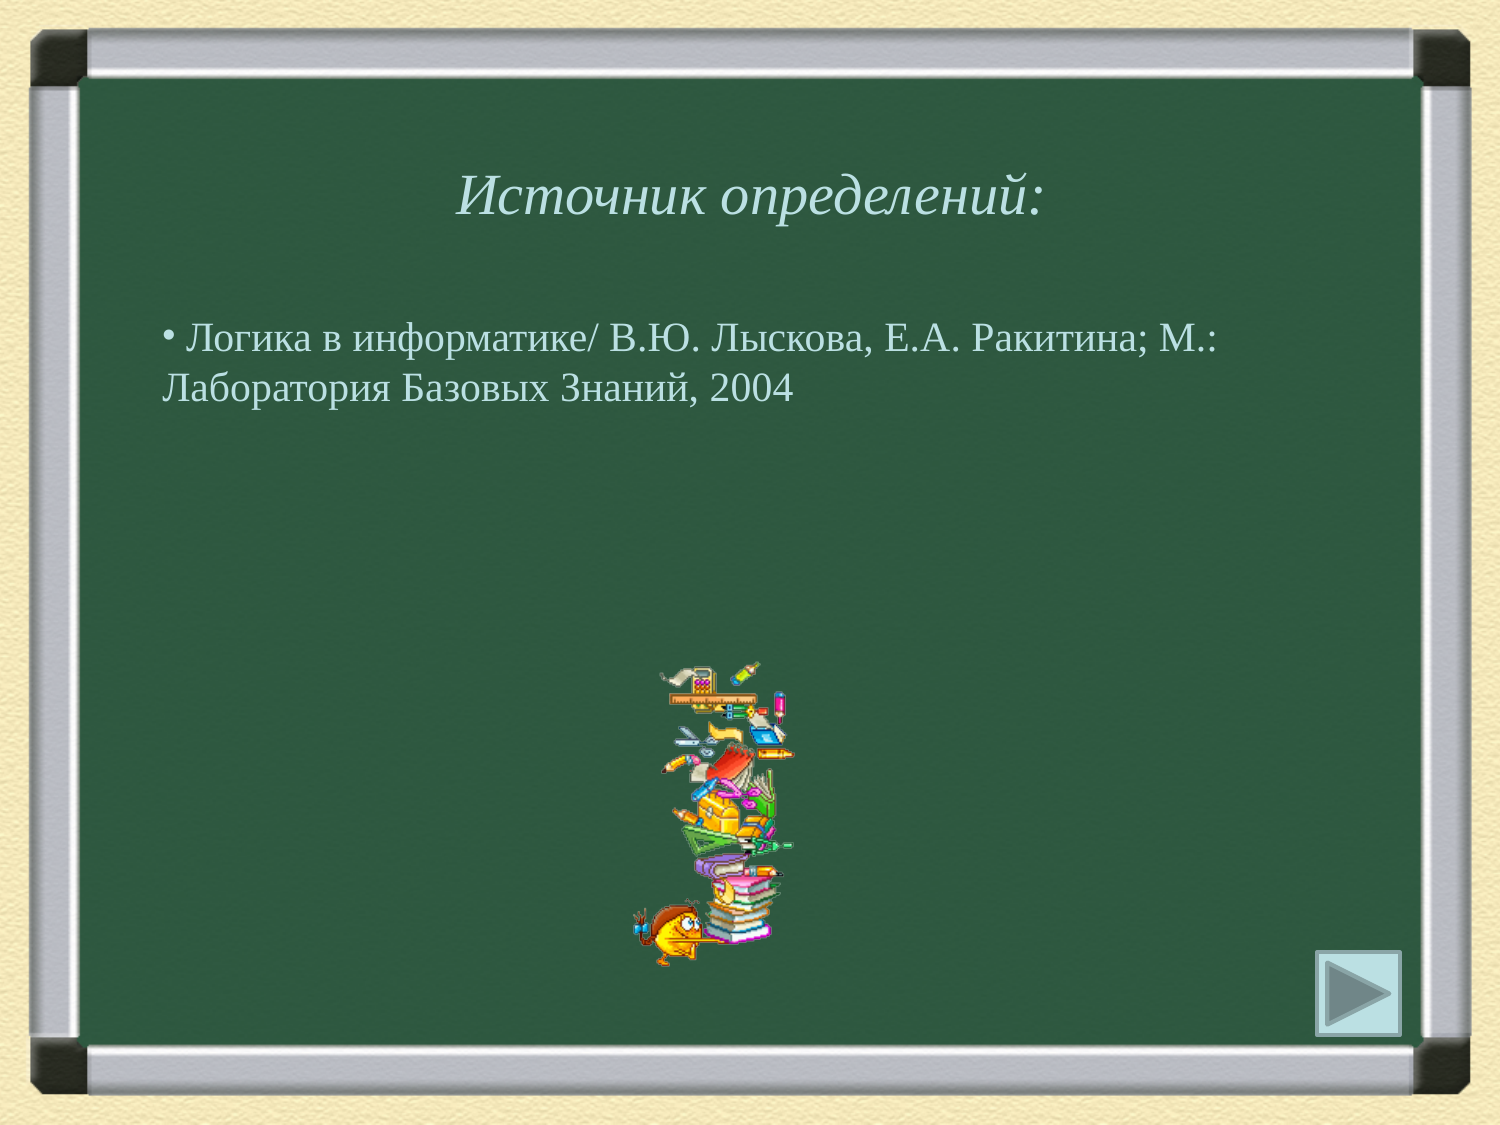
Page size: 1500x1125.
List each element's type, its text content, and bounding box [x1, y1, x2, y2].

text_box [1315, 950, 1402, 1037]
title Источник определений: [76, 125, 1427, 327]
text_box Логика в информатике/ В.Ю. Лыскова, Е.А. Ракитина; М.: Лаборатория Базовых Знаний, 2004 [147, 302, 1376, 418]
picture [0, 0, 1500, 1125]
